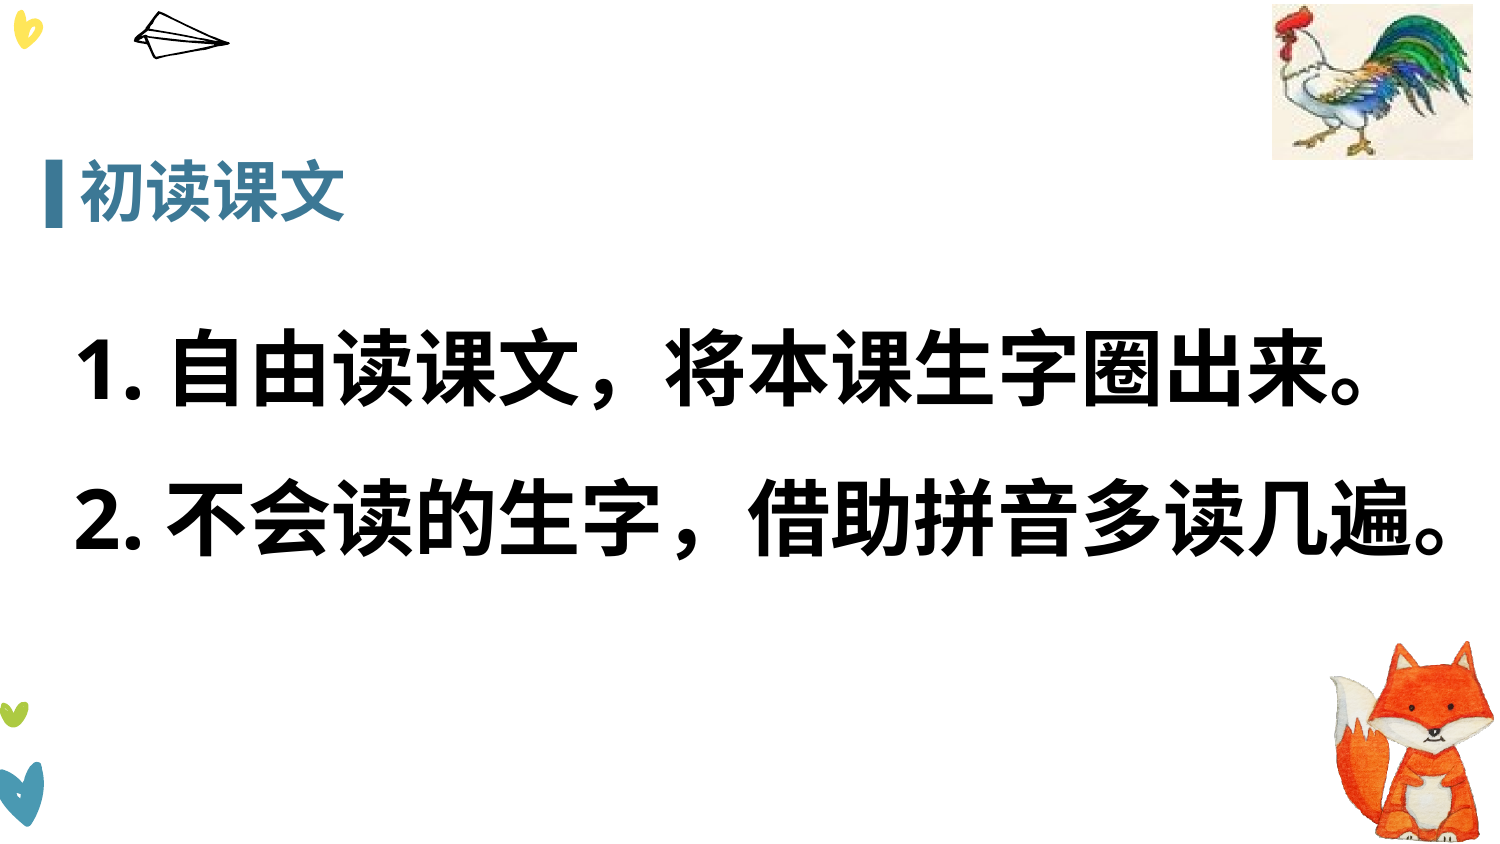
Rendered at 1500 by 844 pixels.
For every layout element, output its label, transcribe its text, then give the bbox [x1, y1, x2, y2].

picture [1291, 622, 1500, 844]
text_box 初读课文 [54, 142, 371, 238]
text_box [1272, 4, 1473, 160]
text_box [45, 159, 64, 229]
text_box 1.自由读课文，将本课生字圈出来。 2.不会读的生字，借助拼音多读几遍。 [58, 258, 1500, 574]
